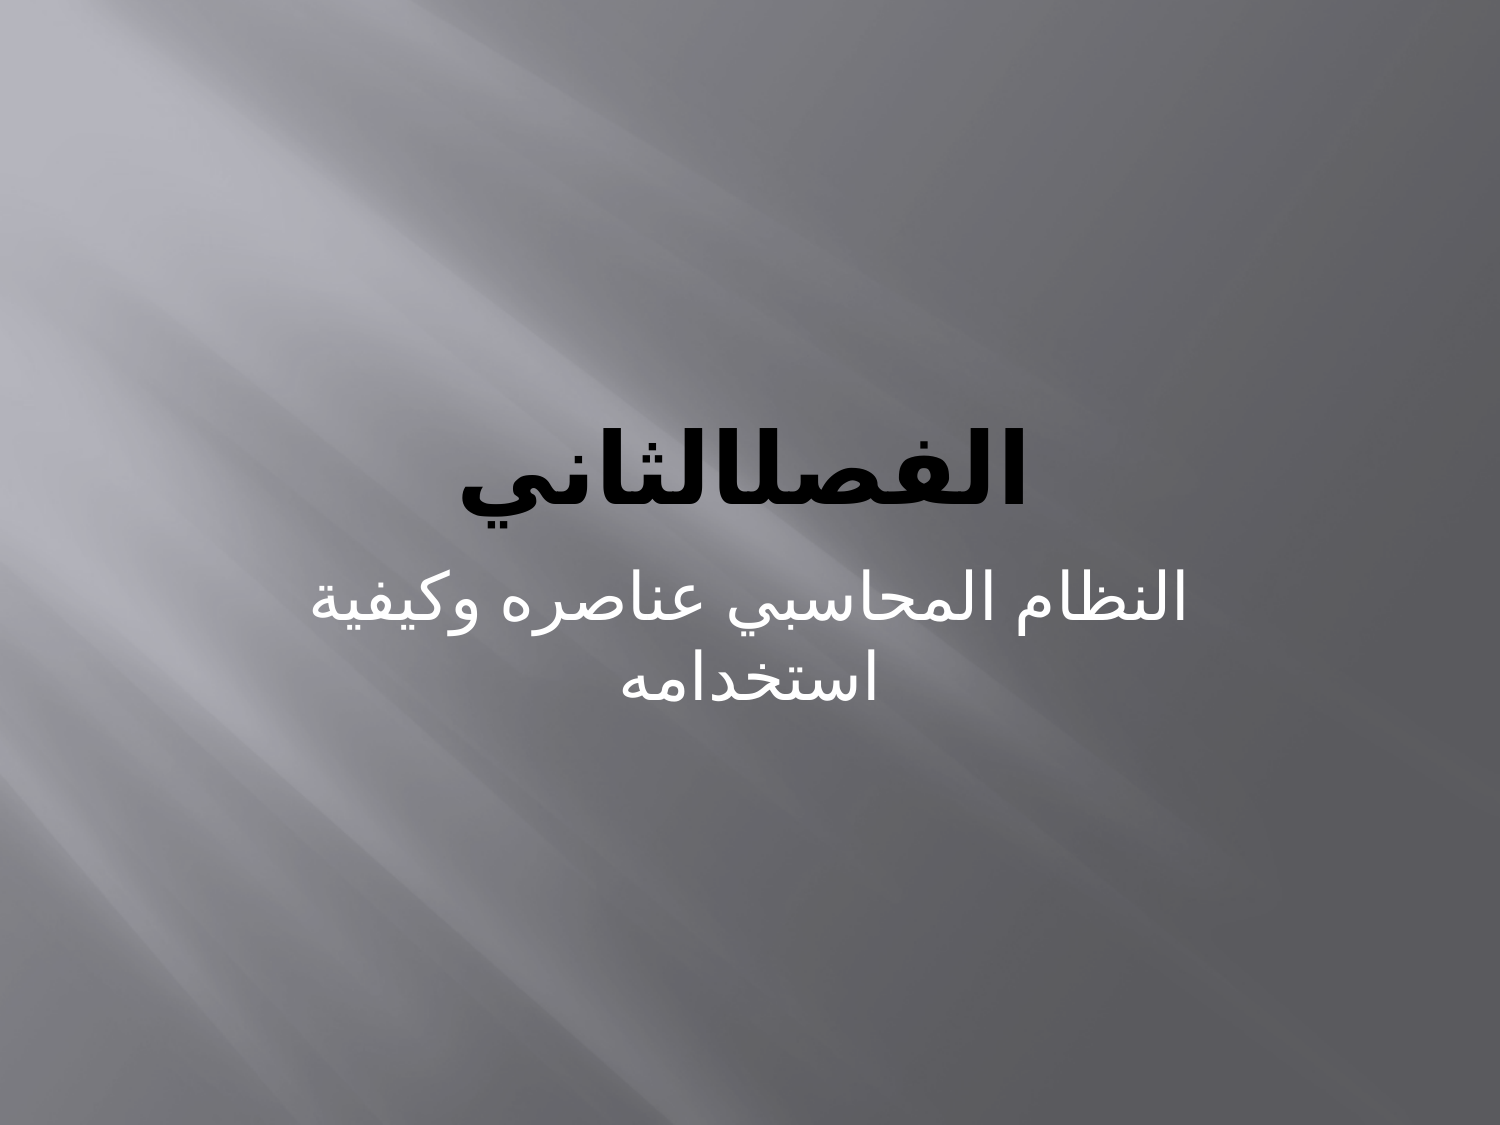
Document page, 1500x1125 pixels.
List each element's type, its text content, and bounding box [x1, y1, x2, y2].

title الفصلالثاني [69, 224, 1420, 525]
subtitle النظام المحاسبي عناصره وكيفية استخدامه [225, 546, 1275, 834]
